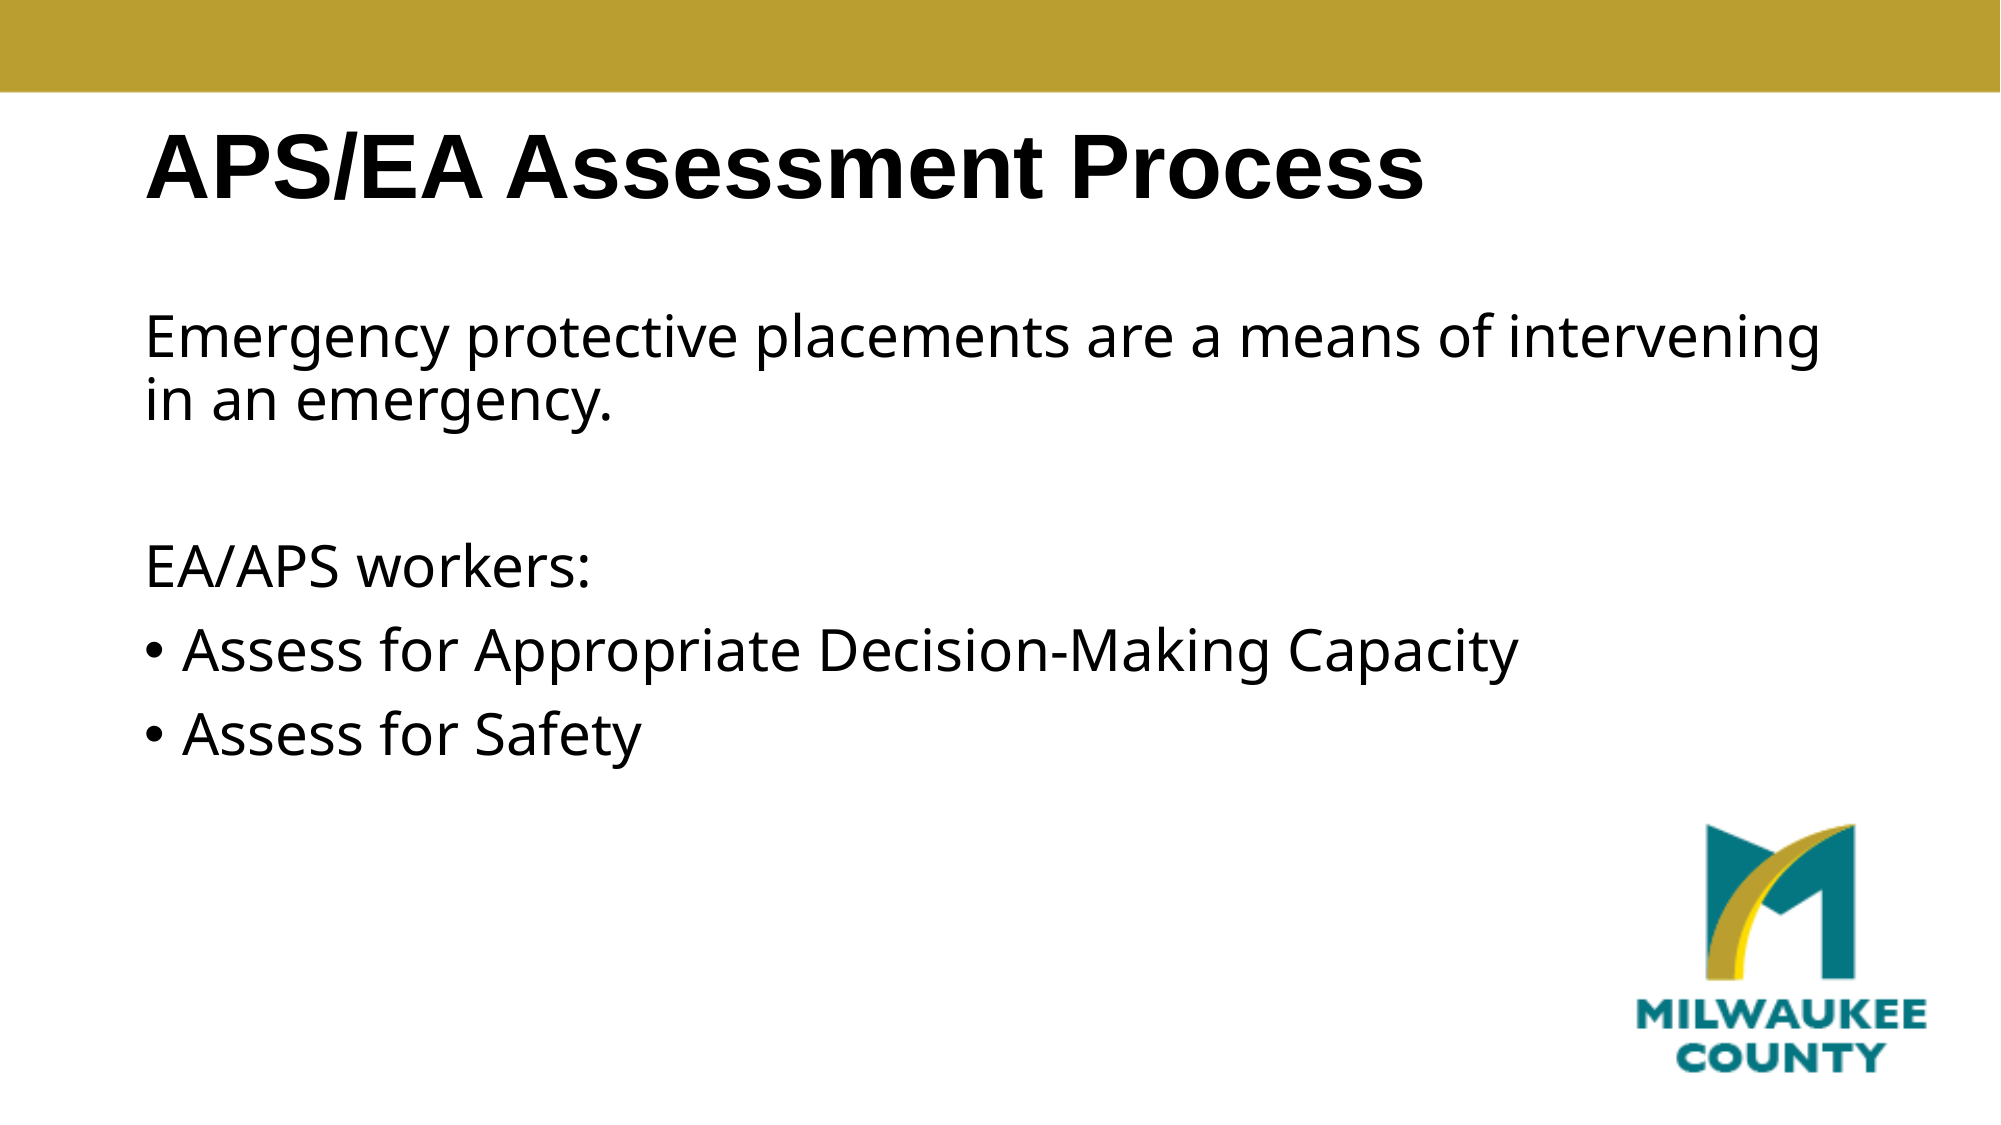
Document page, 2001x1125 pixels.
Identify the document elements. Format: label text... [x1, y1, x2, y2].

list Emergency protective placements are a means of intervening in an emergency. EA/APS workers: Assess for Appropriate Decision-Making Capacity Assess for Safety [136, 298, 1863, 1014]
picture [0, 0, 2000, 1125]
title APS/EA Assessment Process [136, 59, 1863, 278]
